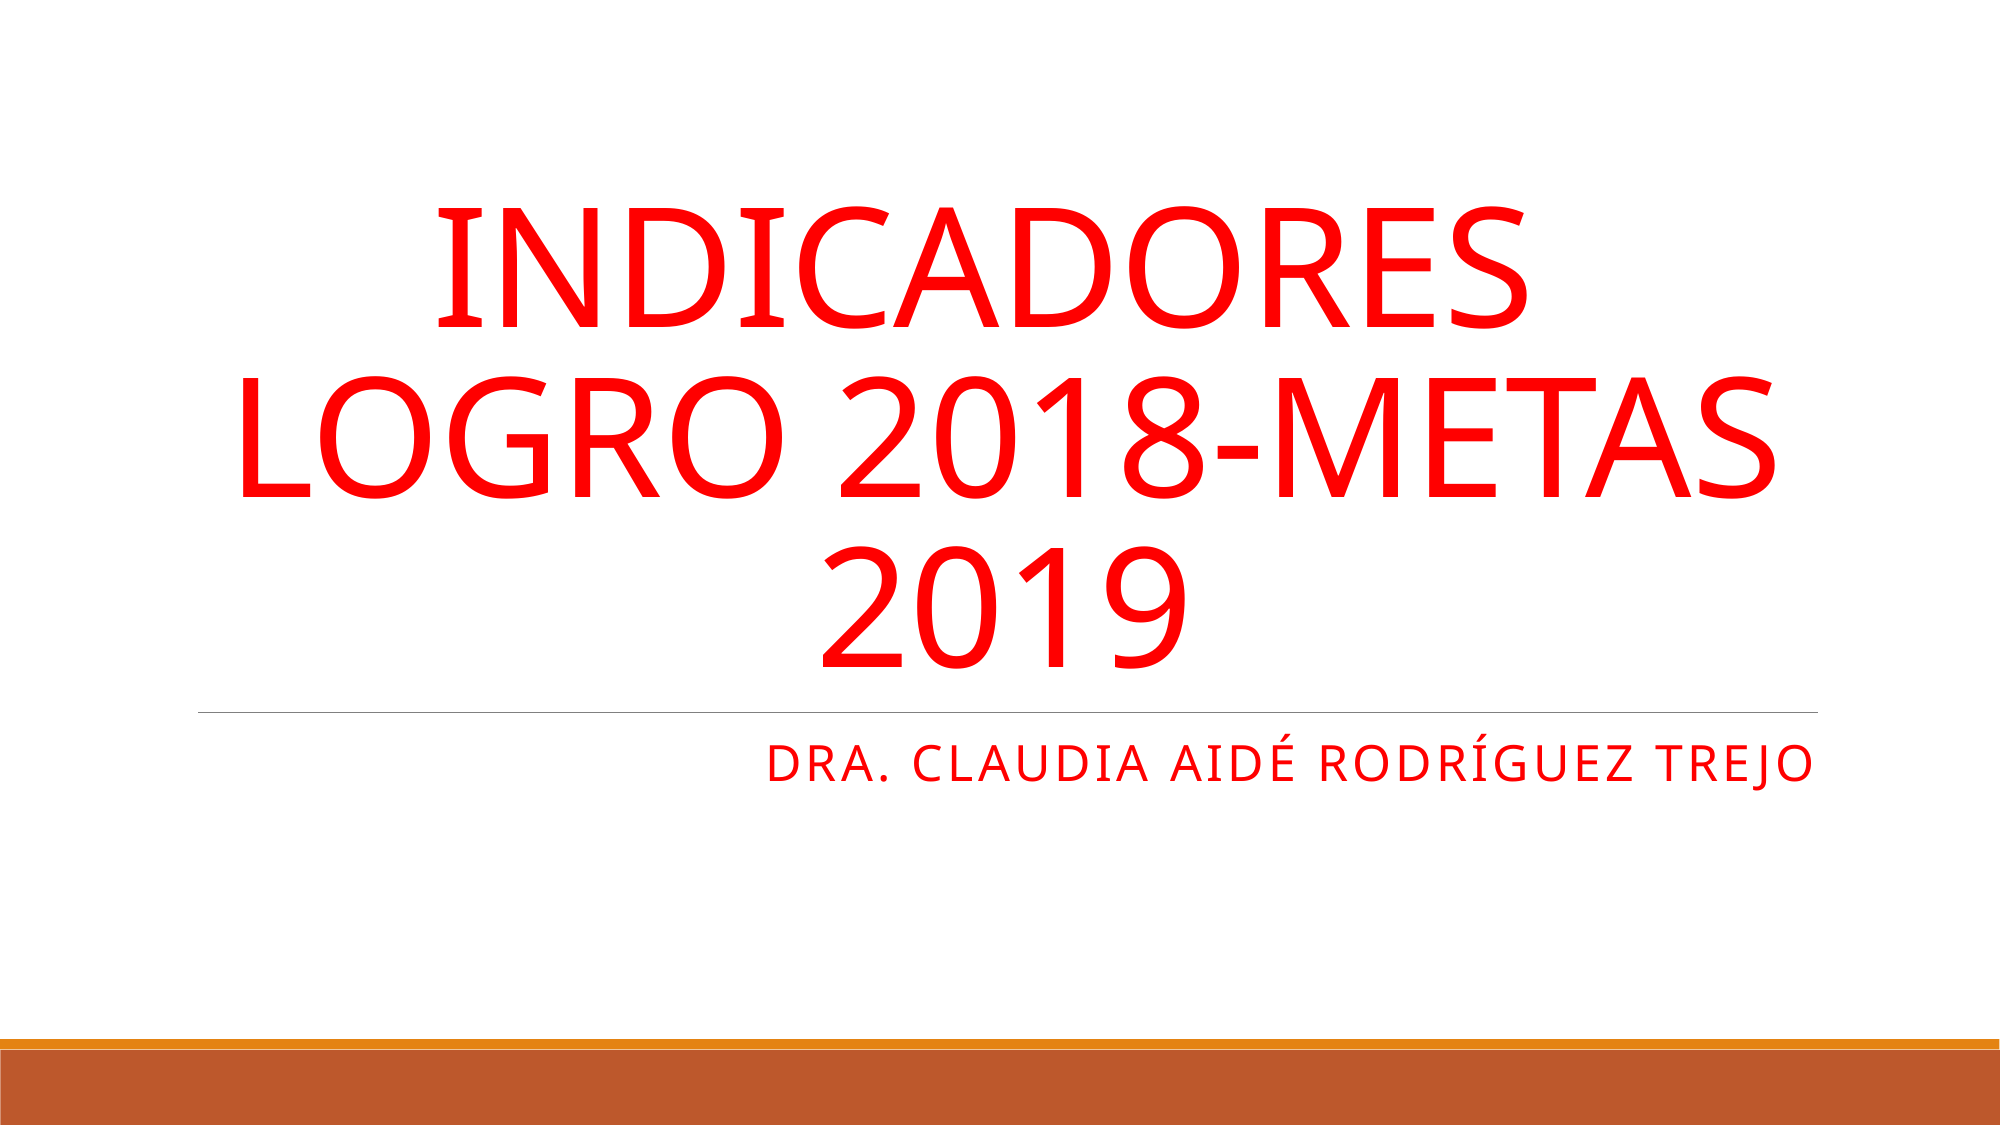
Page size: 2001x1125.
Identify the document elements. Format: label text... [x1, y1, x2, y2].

subtitle Dra. Claudia Aidé rodríguez Trejo [180, 730, 1831, 919]
title INDICADORES LOGRO 2018-METAS 2019 [180, 124, 1830, 710]
